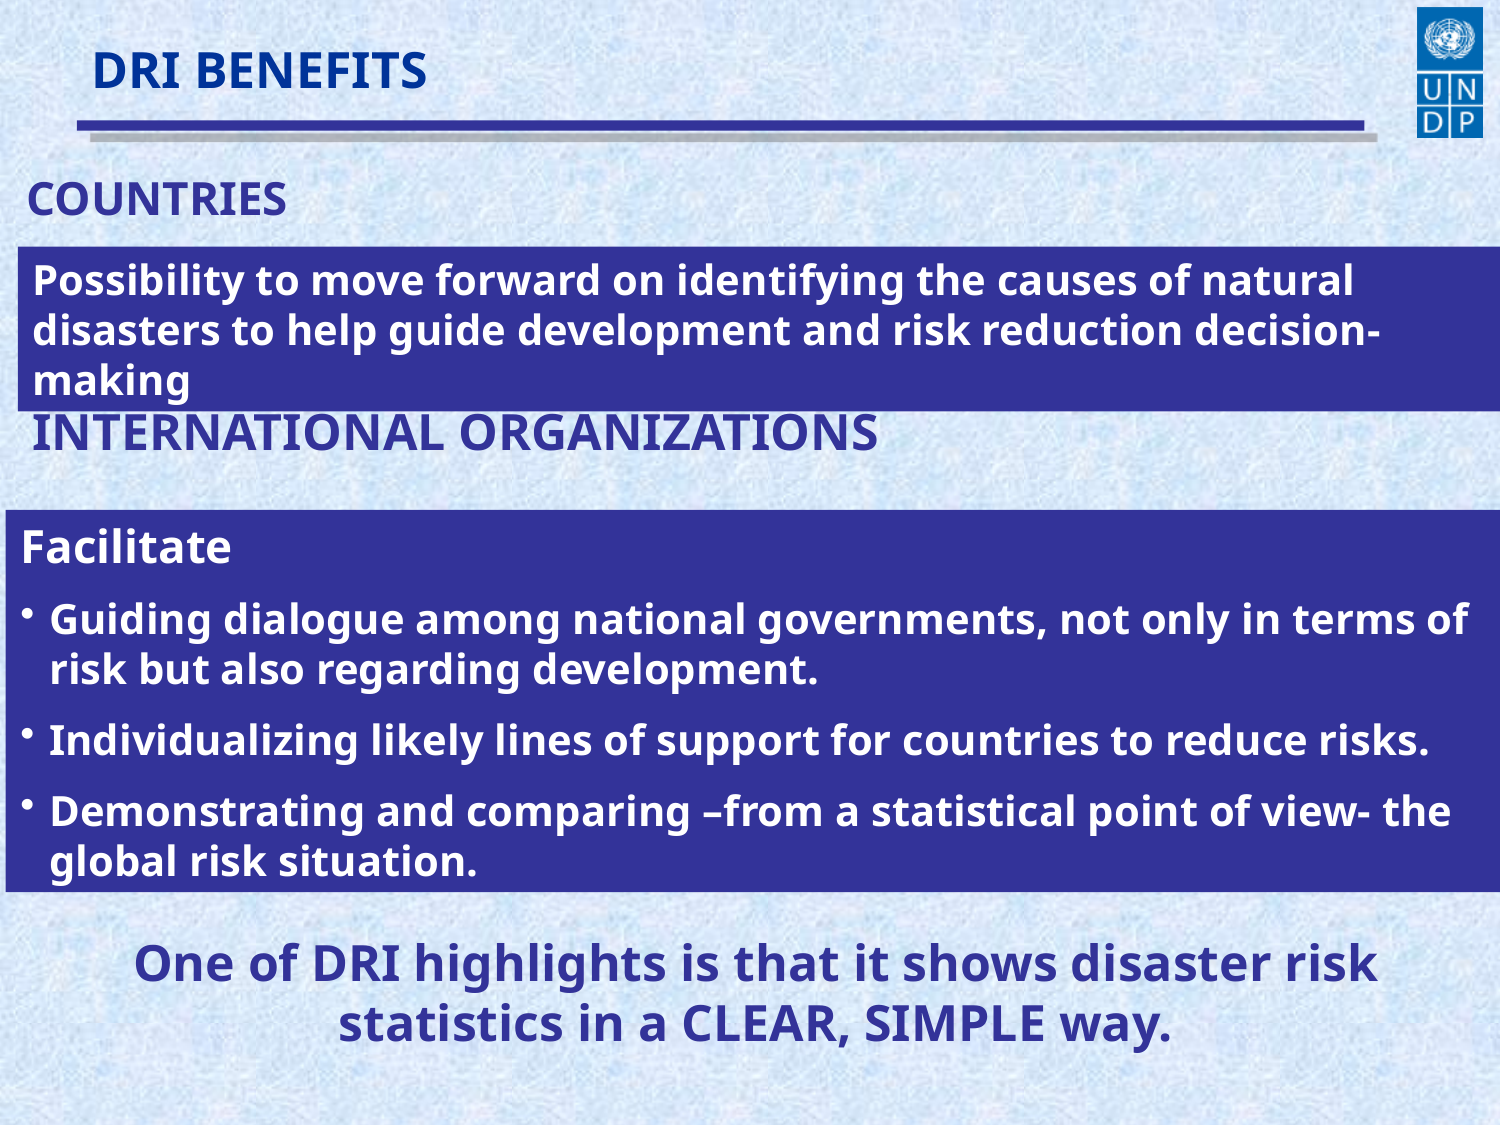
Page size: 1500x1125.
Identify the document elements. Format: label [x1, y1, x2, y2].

picture [0, 0, 1500, 1125]
text_box [5, 6, 1500, 1059]
